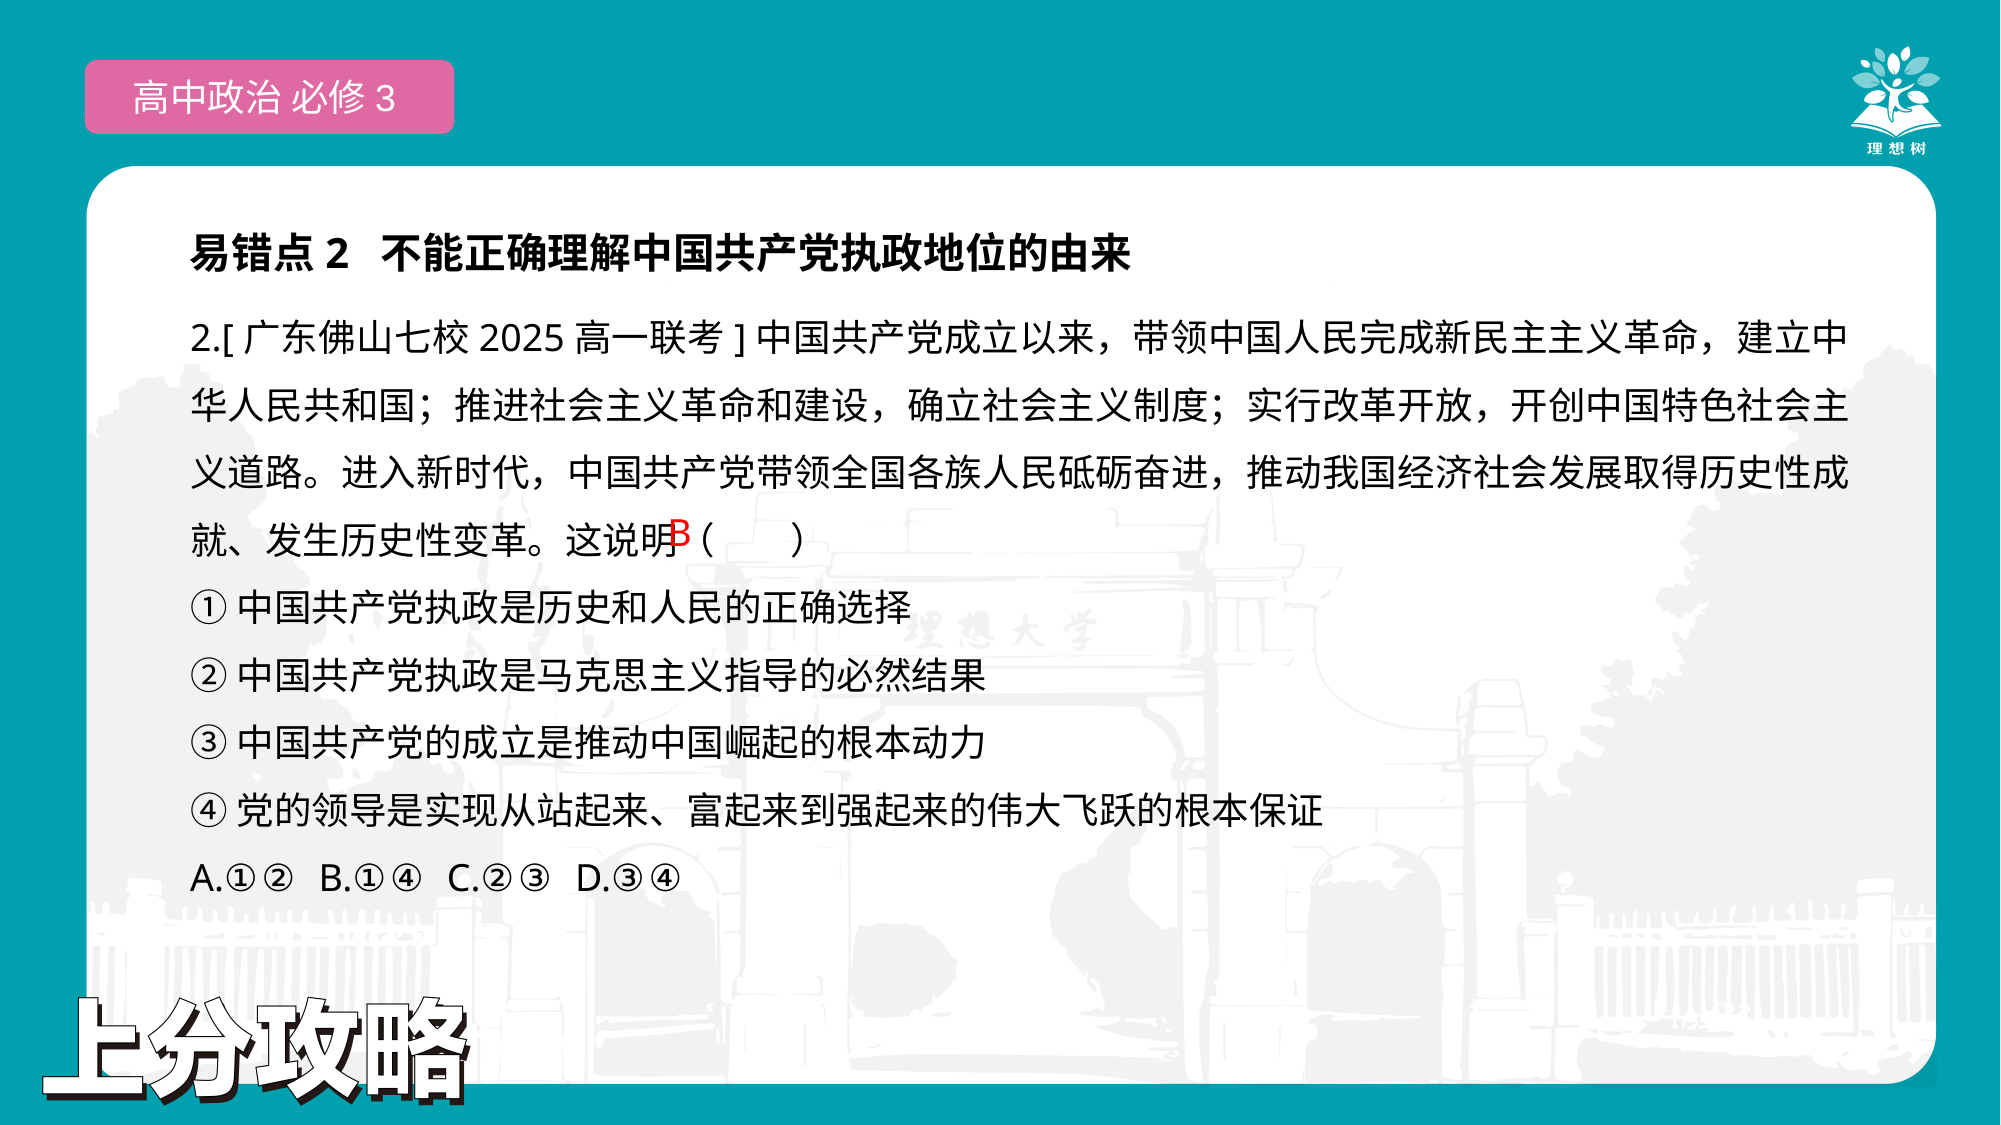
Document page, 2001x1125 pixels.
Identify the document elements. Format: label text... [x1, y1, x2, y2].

picture [0, 0, 2001, 1125]
text_box 高中政治 必修3 [83, 58, 456, 135]
text_box B [652, 479, 763, 562]
text_box 2.[广东佛山七校2025高一联考]中国共产党成立以来，带领中国人民完成新民主主义革命，建立中华人民共和国；推进社会主义革命和建设，确立社会主义制度；实行改革开放，开创中国特色社会主义道路。进入新时代，中国共产党带领全国各族人民砥砺奋进，推动我国经济社会发展取得历史性成就、发生历史性变革。这说明（ ） ①中国共产党执政是历史和人民的正确选择 ②中国共产党执政是马克思主义指导的必然结果 ③中国共产党的成立是推动中国崛起的根本动力 ④党的领导是实现从站起来、富起来到强起来的伟大飞跃的根本保证 A.①② B.①④ C.②③ D.③④ [175, 284, 1865, 907]
text_box 易错点2 不能正确理解中国共产党执政地位的由来 [175, 219, 1221, 284]
